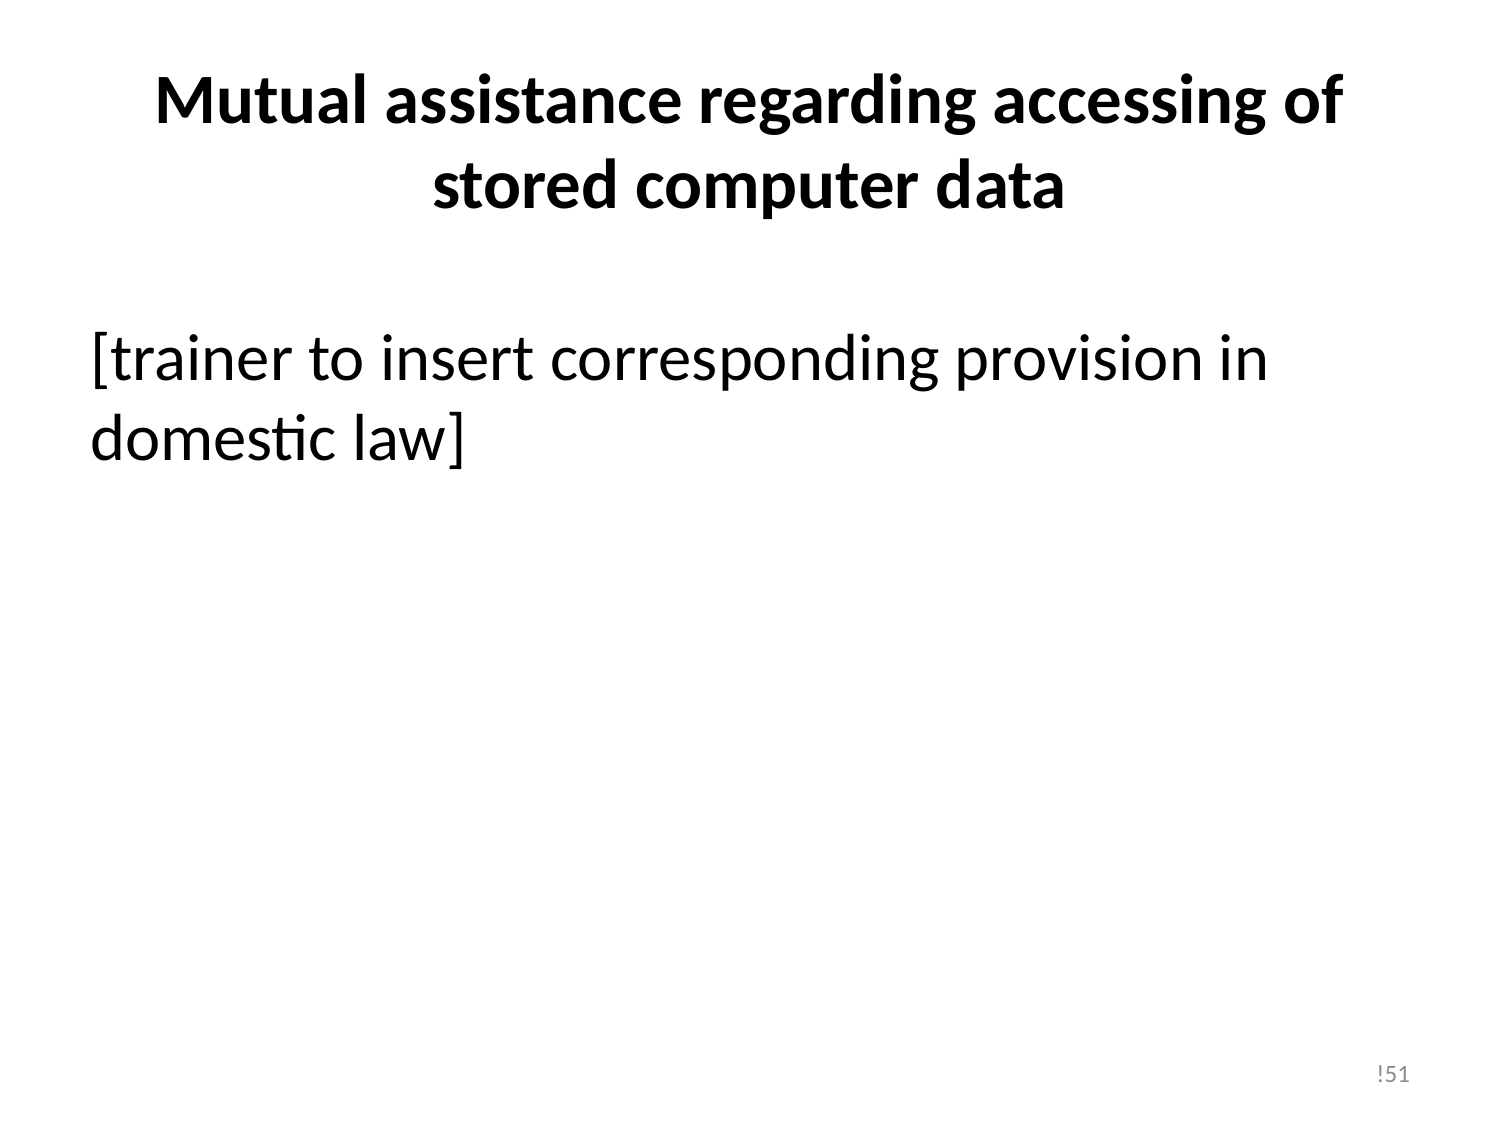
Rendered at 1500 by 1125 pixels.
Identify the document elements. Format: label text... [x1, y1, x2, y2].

slide_number !51 [1074, 1042, 1425, 1103]
list [trainer to insert corresponding provision in domestic law] [75, 306, 1425, 1005]
title Mutual assistance regarding accessing of stored computer data [75, 45, 1425, 233]
